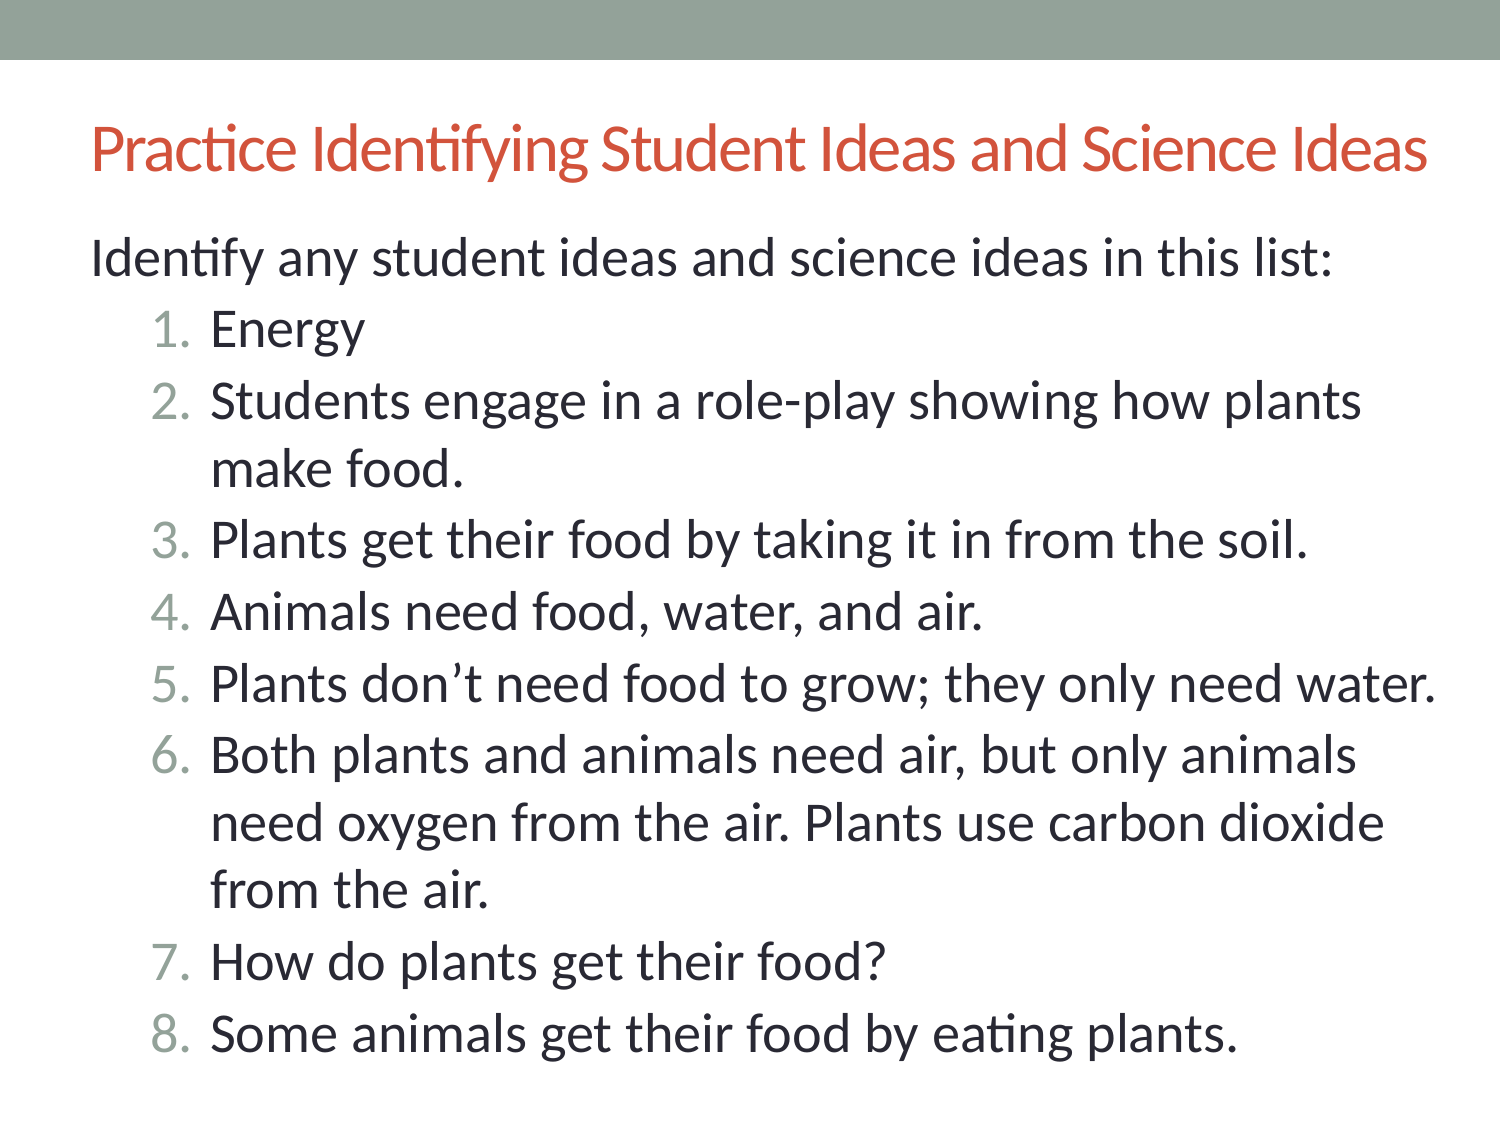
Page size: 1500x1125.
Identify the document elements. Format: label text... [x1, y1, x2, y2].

title Practice Identifying Student Ideas and Science Ideas [75, 62, 1463, 212]
list Identify any student ideas and science ideas in this list: Energy Students engage in a role-play showing how plants make food. Plants get their food by taking it in from the soil. Animals need food, water, and air. Plants don’t need food to grow; they only need water. Both plants and animals need air, but only animals need oxygen from the air. Plants use carbon dioxide from the air. How do plants get their food? Some animals get their food by eating plants. [75, 212, 1463, 1063]
